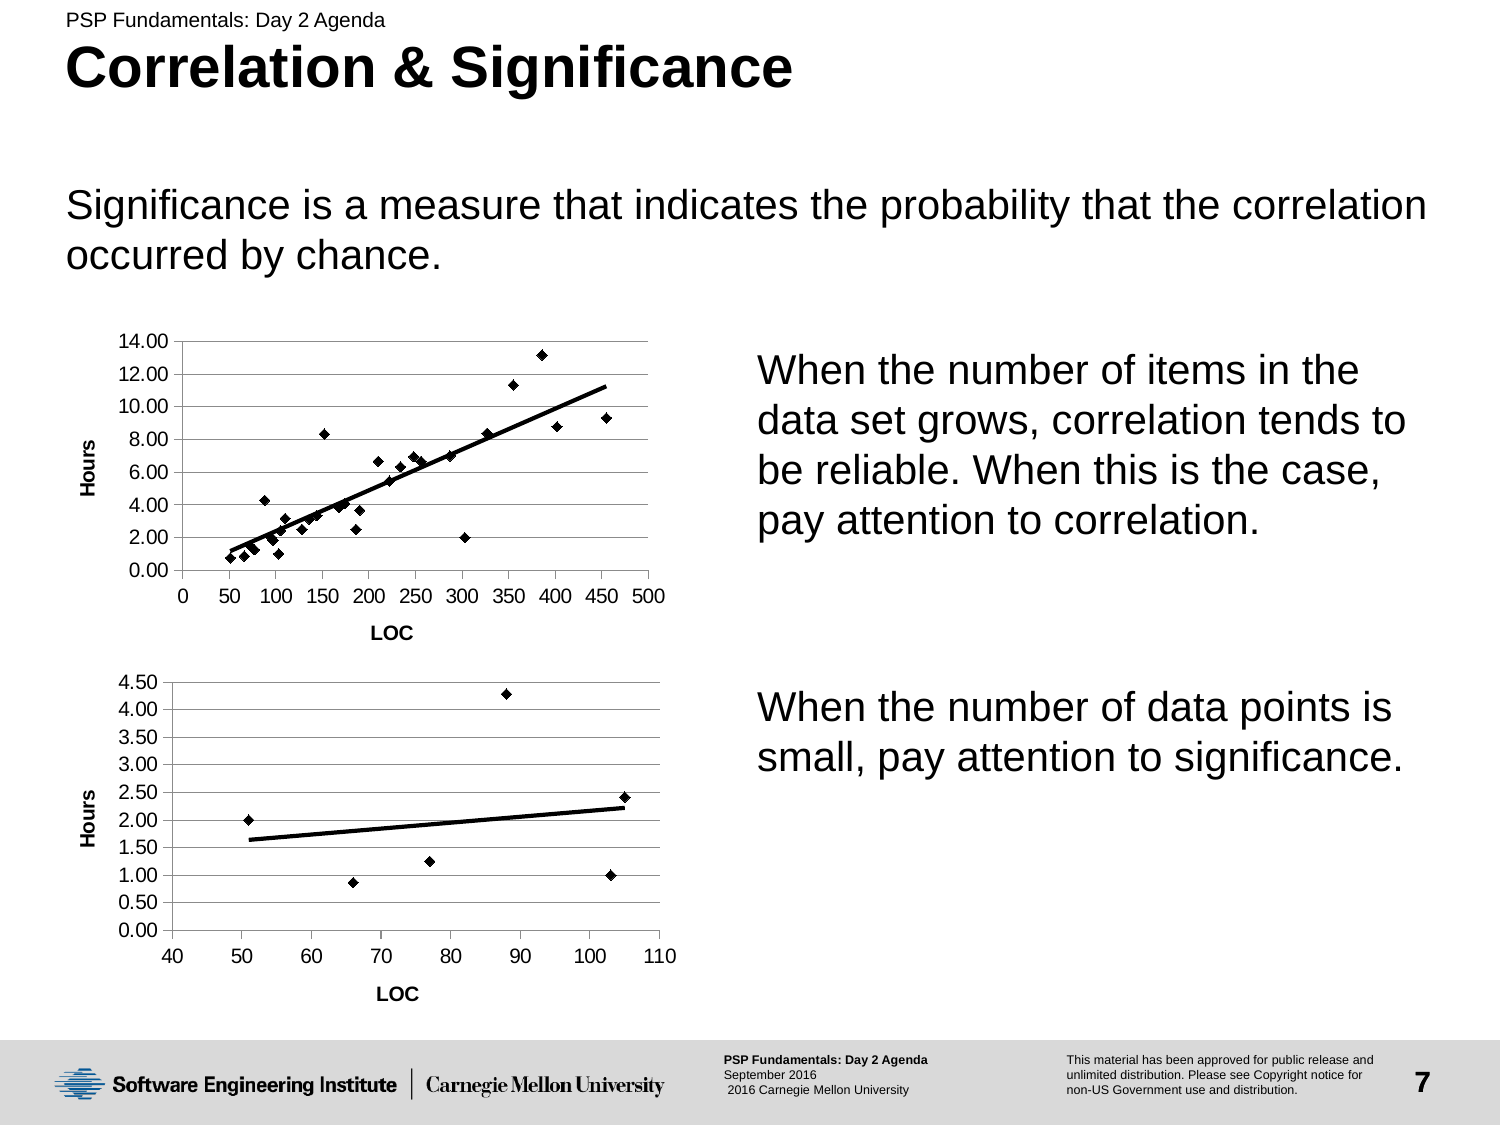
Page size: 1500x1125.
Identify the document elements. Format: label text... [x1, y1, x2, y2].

picture [46, 1061, 673, 1104]
chart [42, 322, 690, 1037]
text_box When the number of items in the data set grows, correlation tends to be reliable. When this is the case, pay attention to correlation. When the number of data points is small, pay attention to significance. [757, 335, 1430, 788]
list Significance is a measure that indicates the probability that the correlation occurred by chance. [65, 177, 1431, 1000]
title Correlation & Significance [65, 37, 1430, 148]
